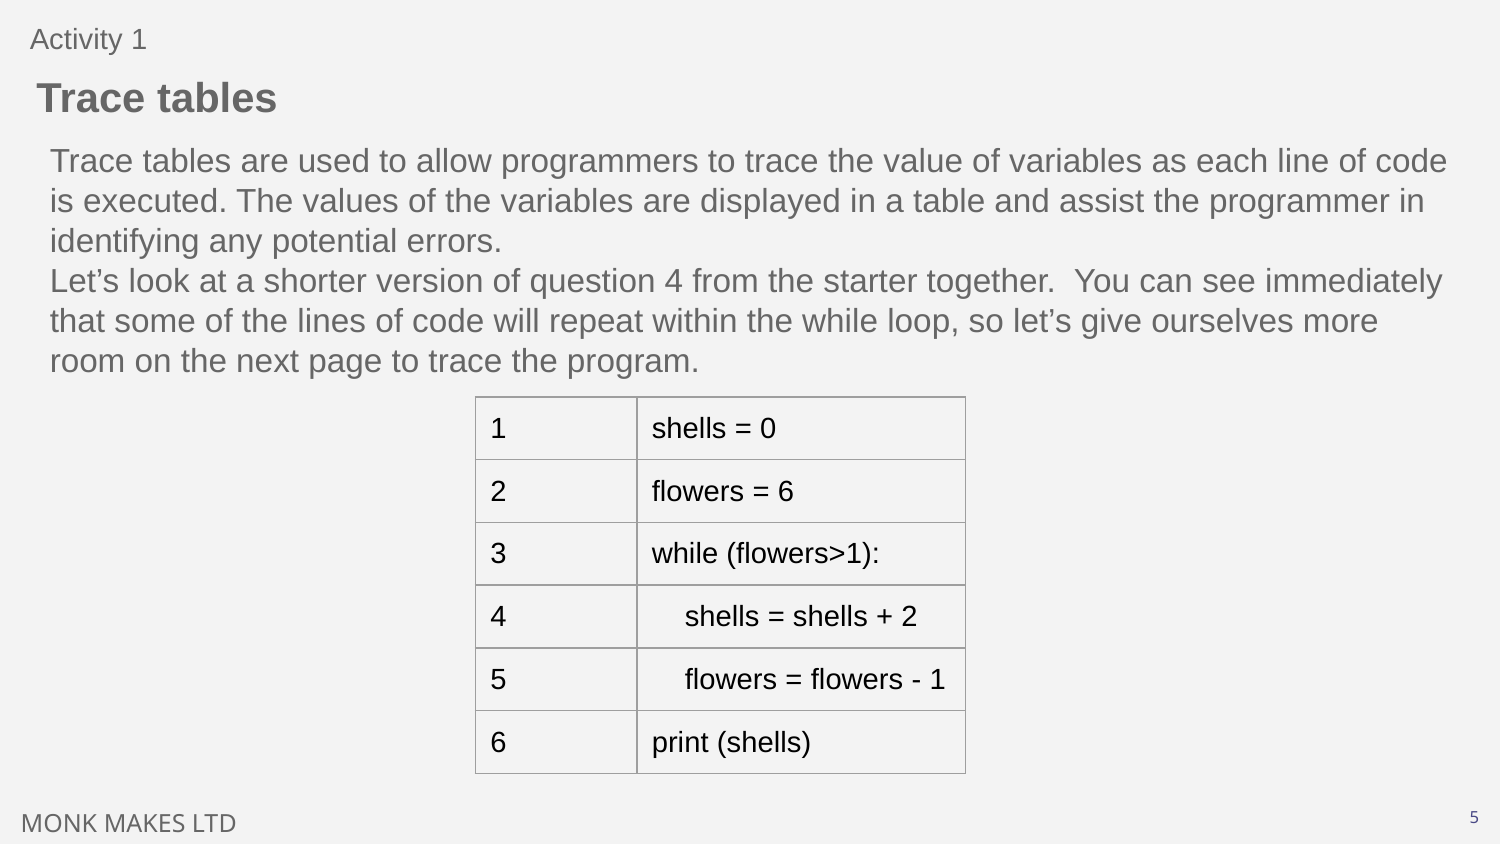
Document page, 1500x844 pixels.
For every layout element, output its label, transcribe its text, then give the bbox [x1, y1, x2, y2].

table_cell flowers = 6 [638, 460, 965, 522]
table_cell 6 [476, 711, 636, 773]
table_cell 3 [476, 523, 636, 584]
table_cell flowers = flowers - 1 [638, 649, 965, 710]
table_cell print (shells) [638, 711, 965, 773]
text_box Trace tables are used to allow programmers to trace the value of variables as each line of code is executed. The values of the variables are displayed in a table and assist the programmer in identifying any potential errors. Let’s look at a shorter version of question 4 from the starter together. You can see immediately that some of the lines of code will repeat within the while loop, so let’s give ourselves more room on the next page to trace the program. [34, 124, 1466, 792]
table_cell shells = shells + 2 [638, 586, 965, 647]
table_header 1 [476, 398, 636, 459]
table_cell 2 [476, 460, 636, 522]
table_cell 4 [476, 586, 636, 647]
subtitle Activity 1 [14, 0, 1500, 52]
title Trace tables [21, 52, 1420, 140]
table_cell 5 [476, 649, 636, 710]
table_cell while (flowers>1): [638, 523, 965, 584]
table_header shells = 0 [638, 398, 965, 459]
slide_number ‹#› [1448, 792, 1500, 844]
